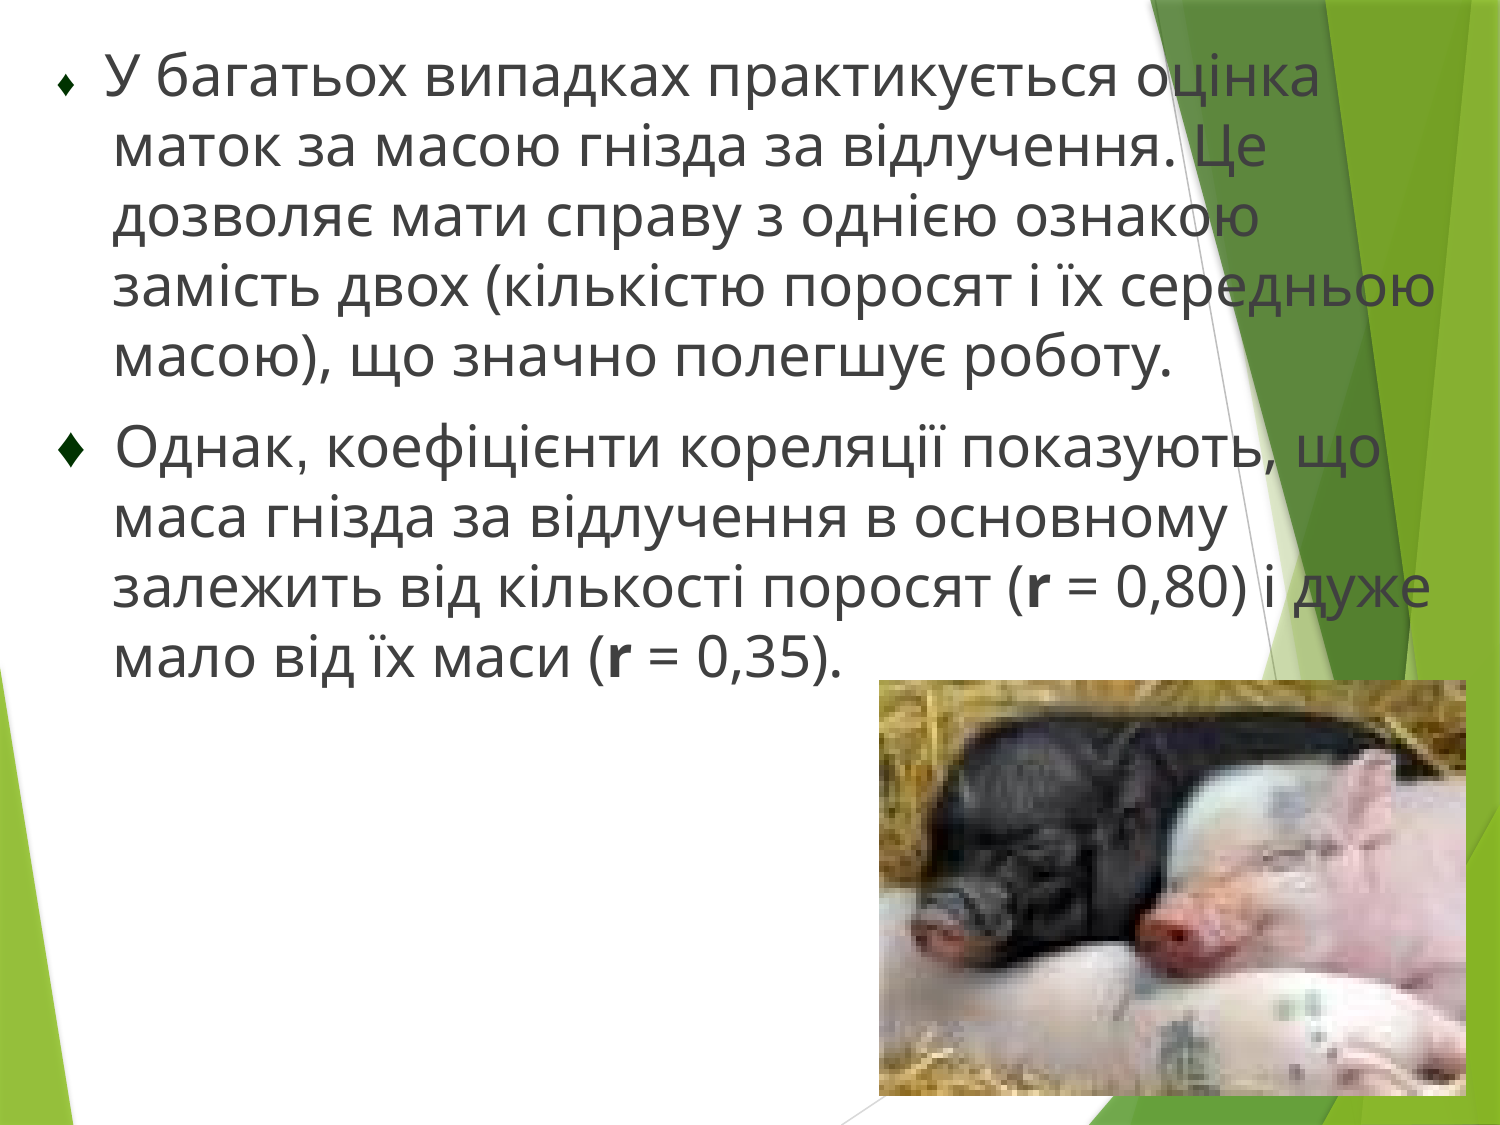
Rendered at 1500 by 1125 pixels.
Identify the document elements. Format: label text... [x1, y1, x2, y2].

list ♦ У багатьох випадках практикується оцінка маток за масою гнізда за відлучення. Це дозволяє мати справу з однією ознакою замість двох (кількістю поросят і їх середньою масою), що значно полегшує роботу. ♦ Однак, коефіцієнти кореляції показують, що маса гнізда за відлучення в основному залежить від кількості поросят (r = 0,80) і дуже мало від їх маси (r = 0,35). [41, 31, 1459, 1013]
picture [879, 680, 1466, 1097]
